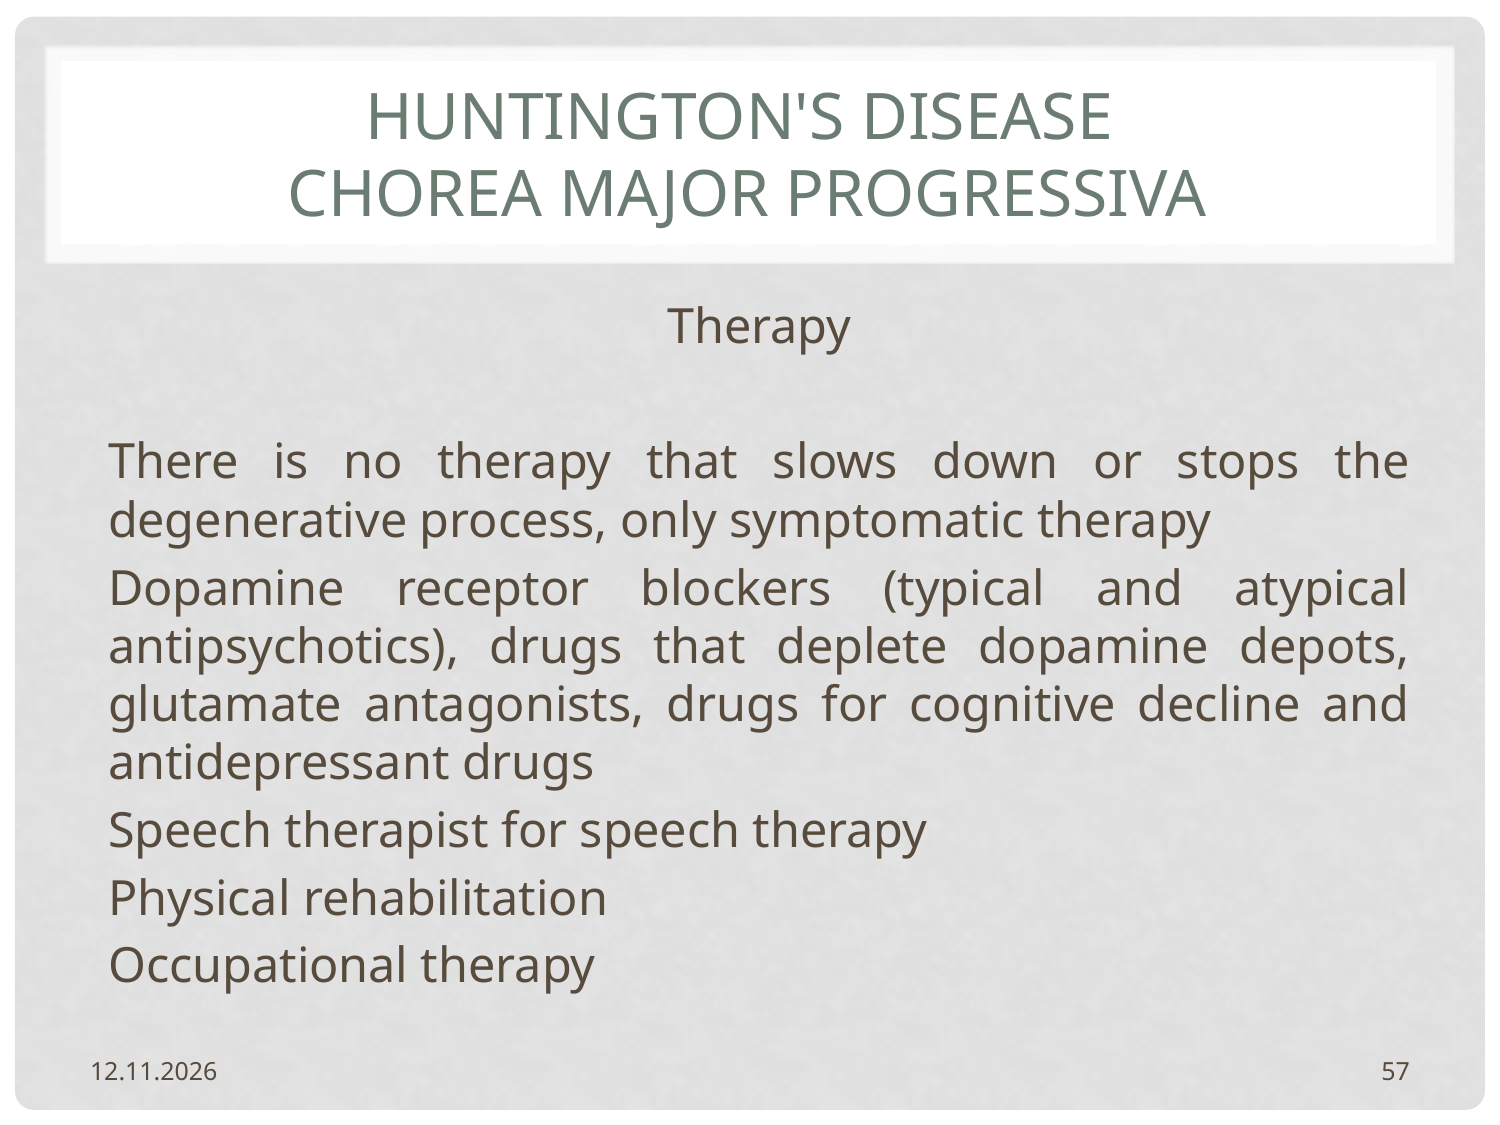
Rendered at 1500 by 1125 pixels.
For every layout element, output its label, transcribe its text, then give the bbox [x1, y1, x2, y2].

list Therapy There is no therapy that slows down or stops the degenerative process, only symptomatic therapy Dopamine receptor blockers (typical and atypical antipsychotics), drugs that deplete dopamine depots, glutamate antagonists, drugs for cognitive decline and antidepressant drugs Speech therapist for speech therapy Physical rehabilitation Occupational therapy [75, 287, 1425, 1005]
title HUNTINGTON'S DISEASE Chorea major progressiva [69, 66, 1425, 238]
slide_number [75, 1042, 425, 1103]
slide_number 57 [1074, 1042, 1425, 1103]
